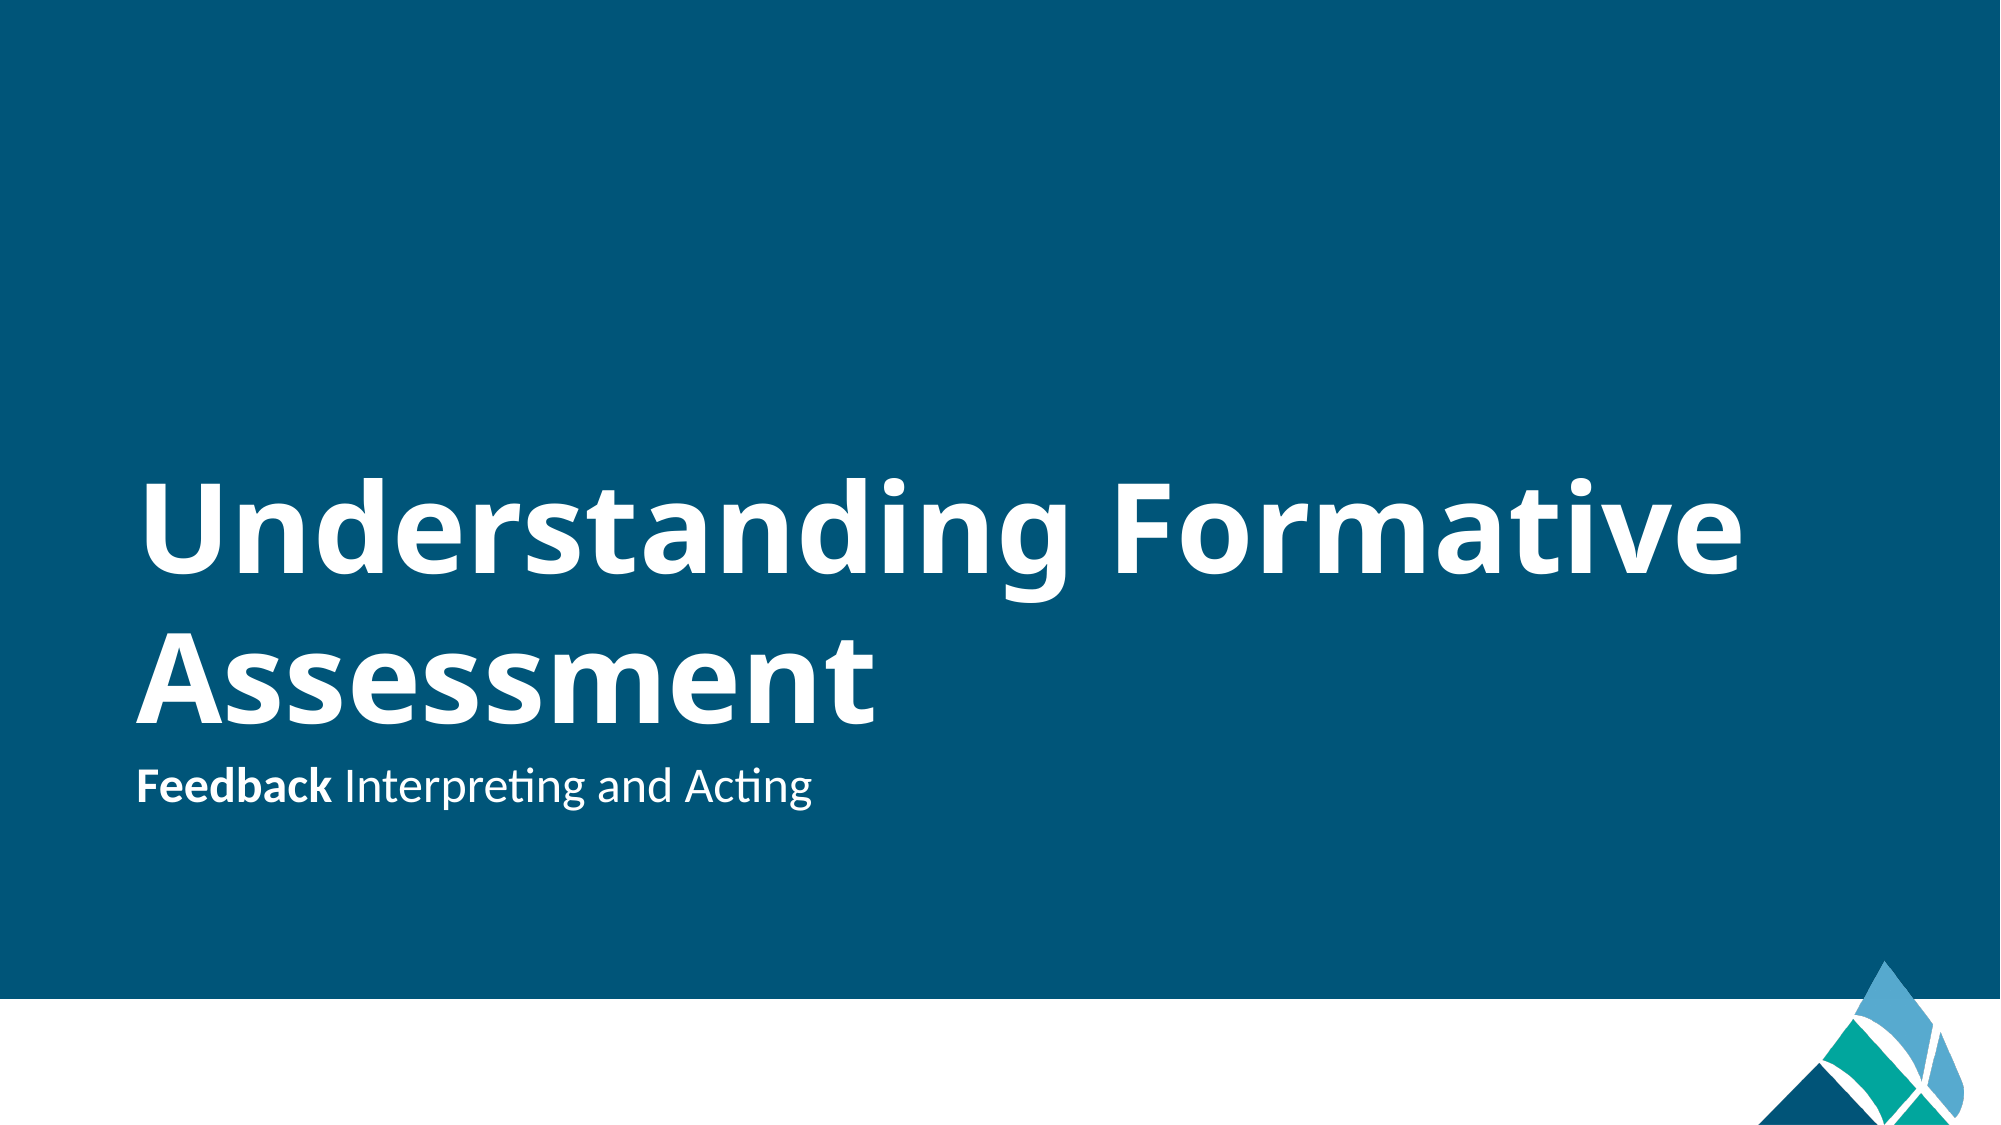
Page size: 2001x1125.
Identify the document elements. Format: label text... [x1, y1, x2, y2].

list Feedback Interpreting and Acting [136, 752, 1862, 999]
title Understanding Formative Assessment [136, 280, 1862, 749]
picture [1758, 963, 1964, 1125]
